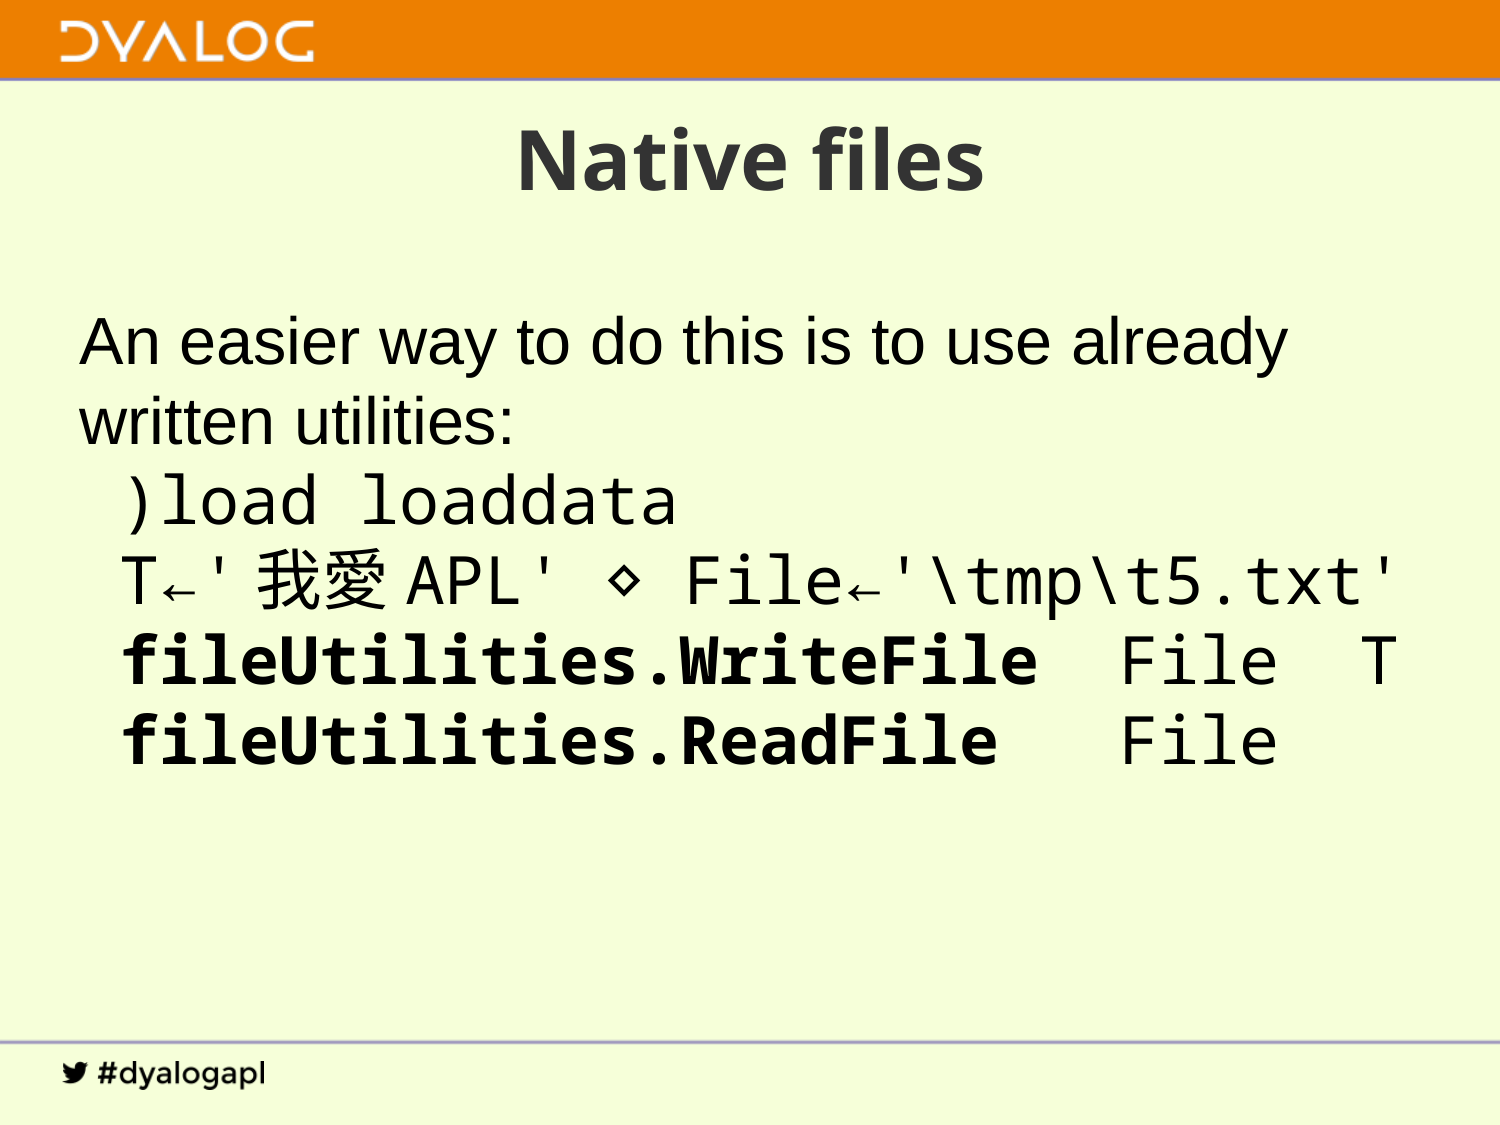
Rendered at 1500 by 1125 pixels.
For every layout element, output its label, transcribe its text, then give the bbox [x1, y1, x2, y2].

picture [0, 0, 1500, 1125]
title Native files [112, 99, 1388, 268]
subtitle An easier way to do this is to use already written utilities: )load loaddata T←'我愛APL' ⋄ File←'\tmp\t5.txt' fileUtilities.WriteFile File T fileUtilities.ReadFile File [64, 290, 1483, 925]
